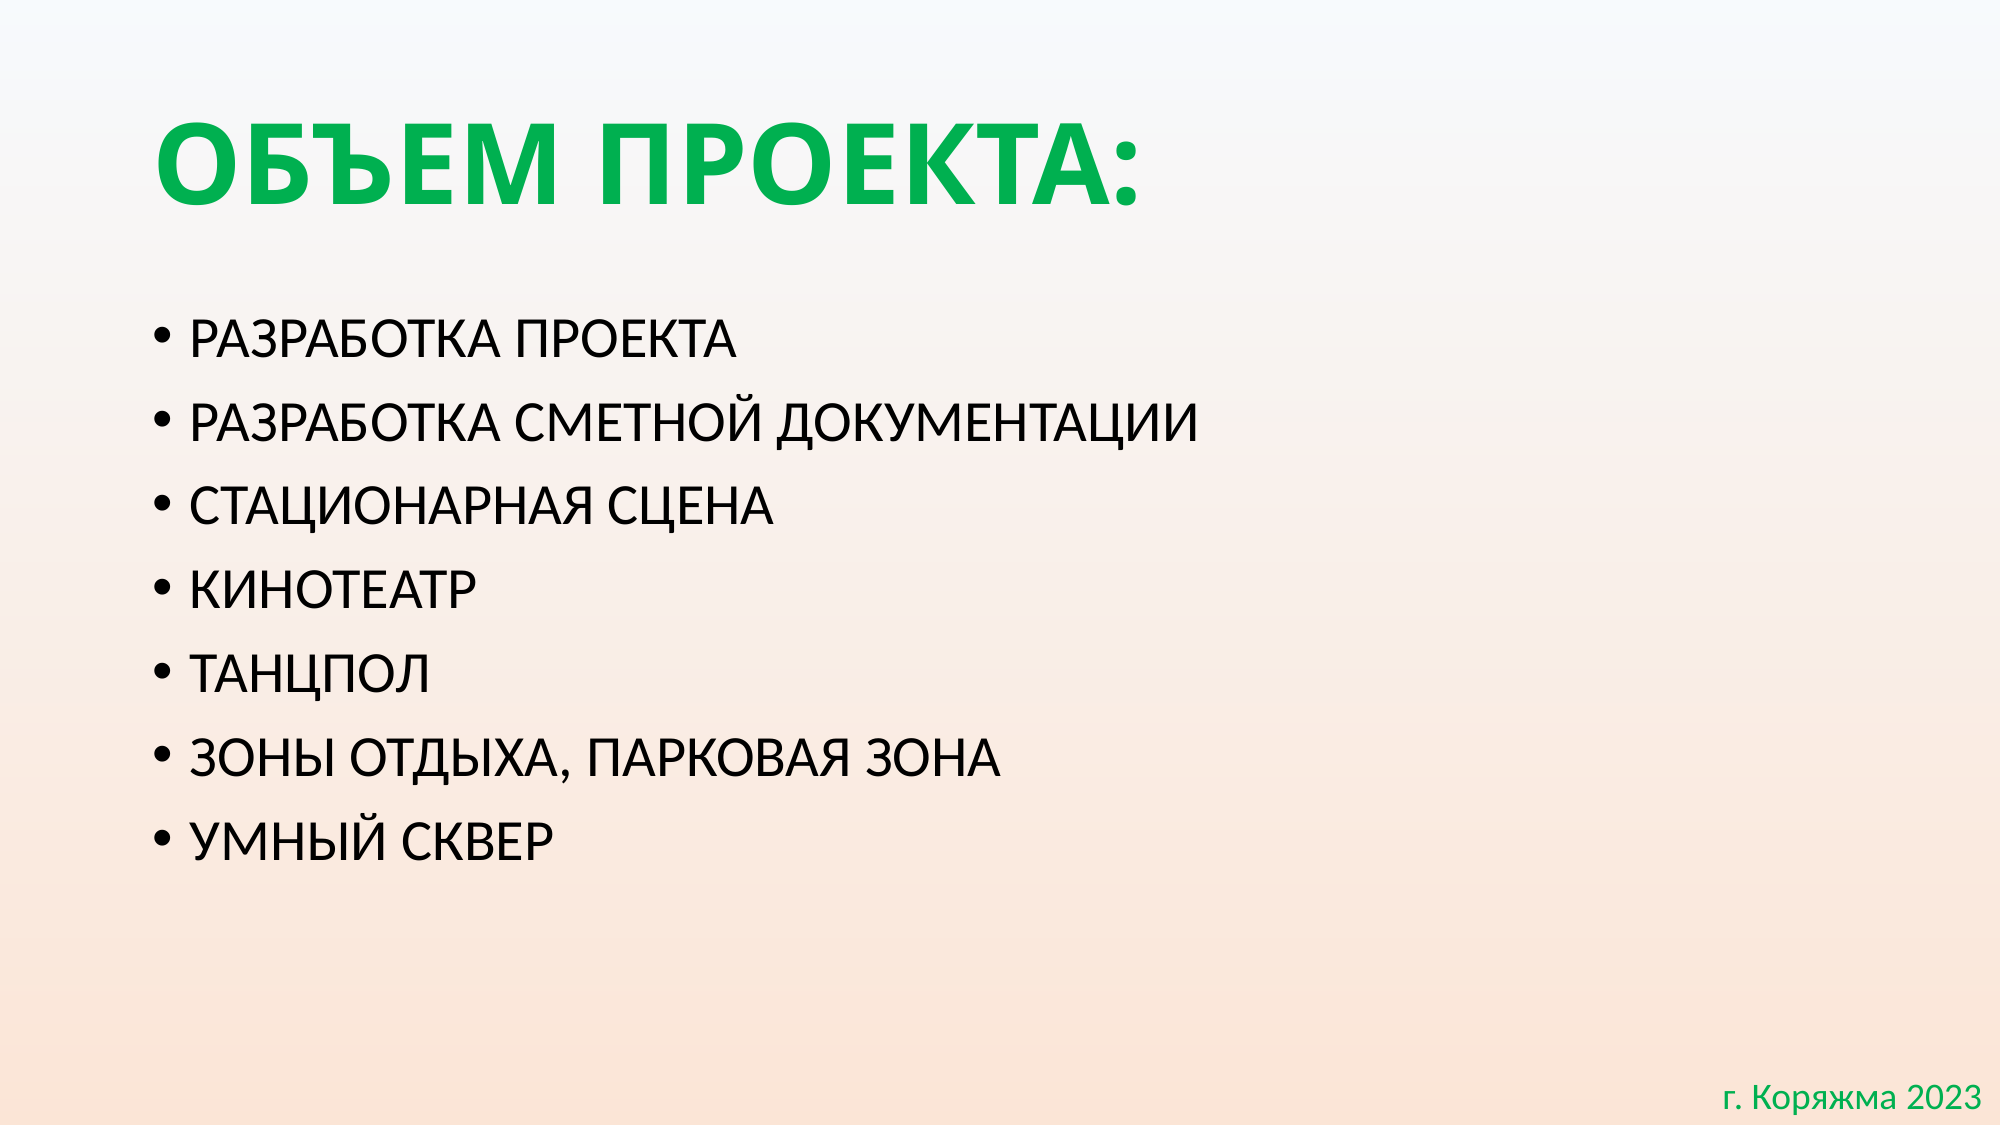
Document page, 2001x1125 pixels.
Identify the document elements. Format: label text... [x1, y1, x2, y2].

title ОБЪЕМ ПРОЕКТА: [137, 59, 1863, 278]
list РАЗРАБОТКА ПРОЕКТА РАЗРАБОТКА СМЕТНОЙ ДОКУМЕНТАЦИИ СТАЦИОНАРНАЯ СЦЕНА КИНОТЕАТР ТАНЦПОЛ ЗОНЫ ОТДЫХА, ПАРКОВАЯ ЗОНА УМНЫЙ СКВЕР [137, 299, 1863, 1014]
text_box г. Коряжма 2023 [1707, 1064, 1998, 1125]
